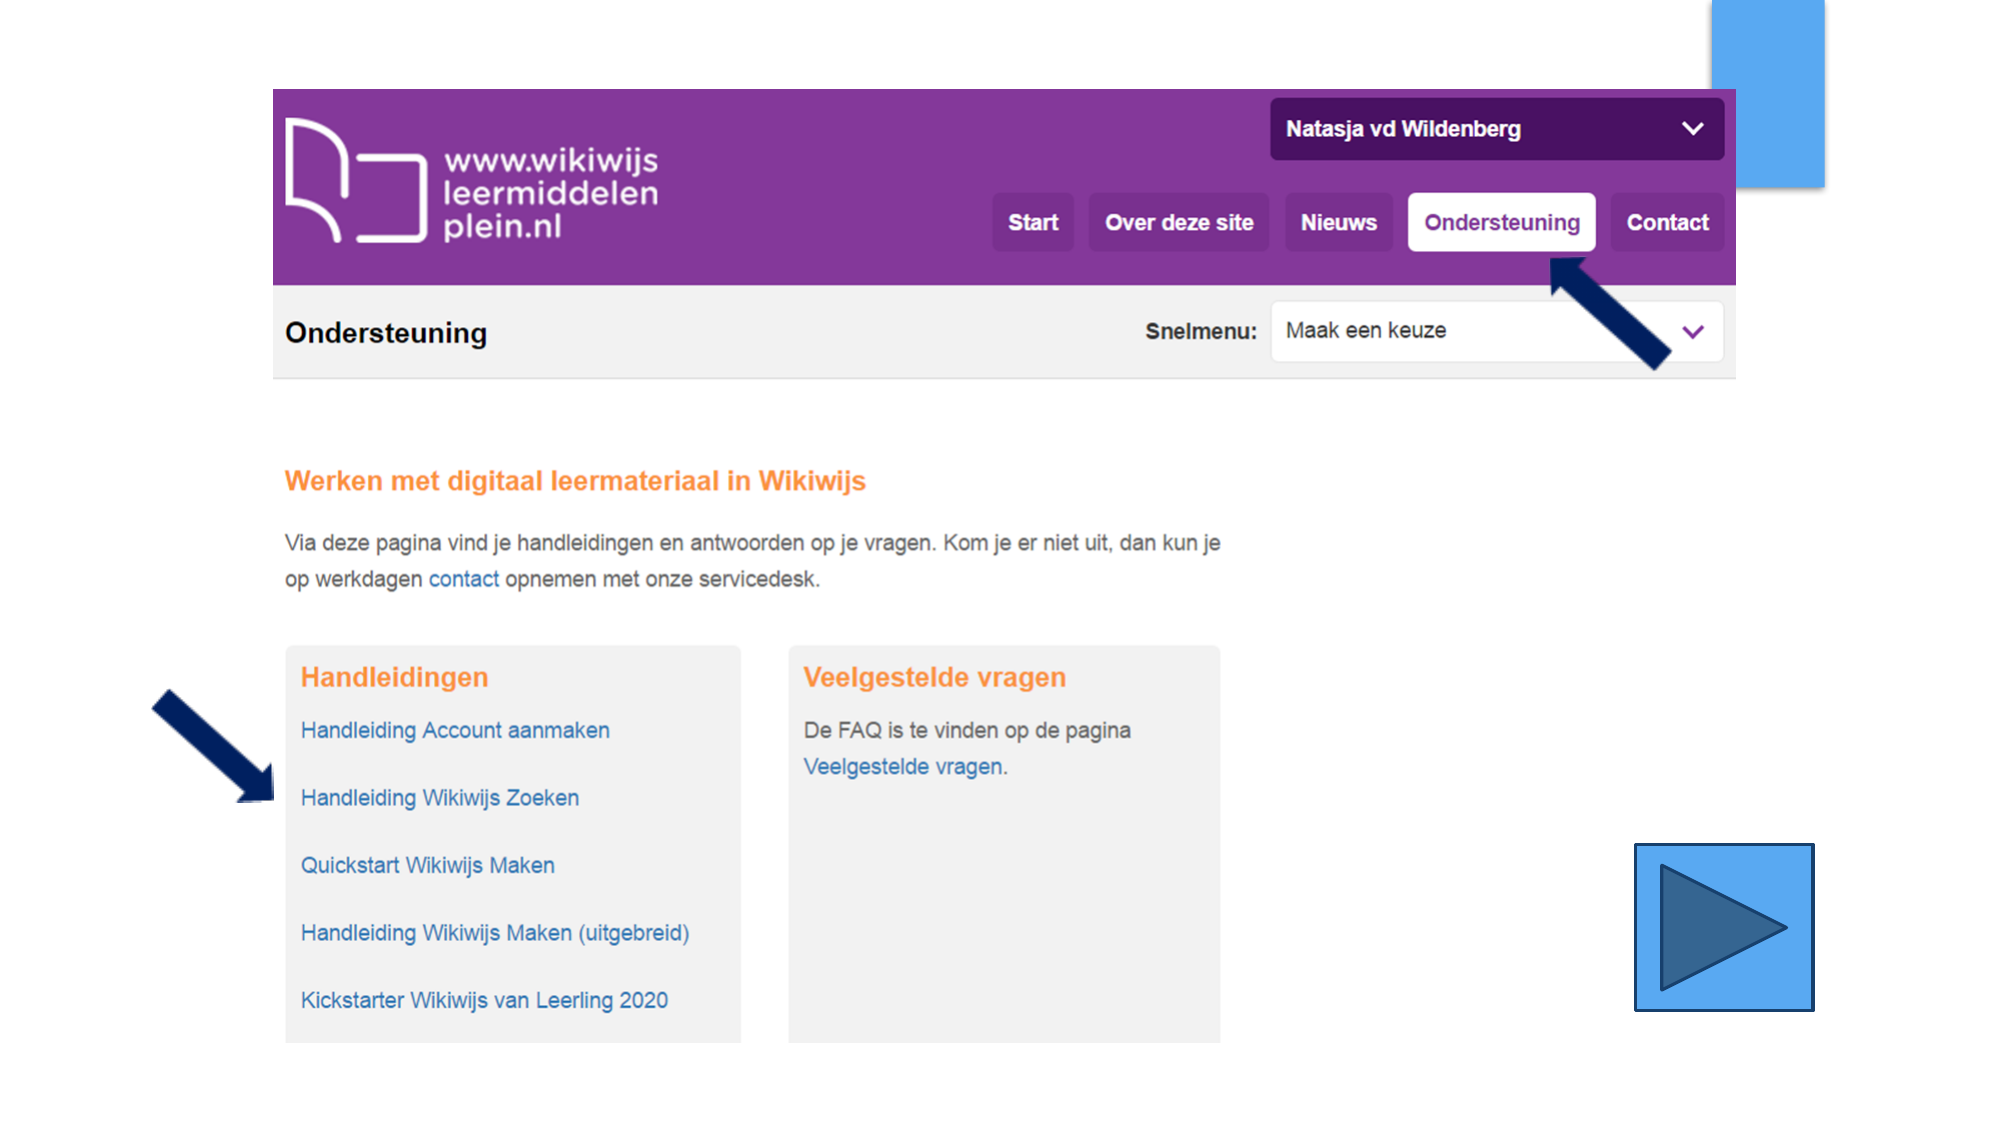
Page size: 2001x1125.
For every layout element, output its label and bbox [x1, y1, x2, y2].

picture [151, 88, 1737, 1043]
text_box [1742, 843, 1815, 1012]
